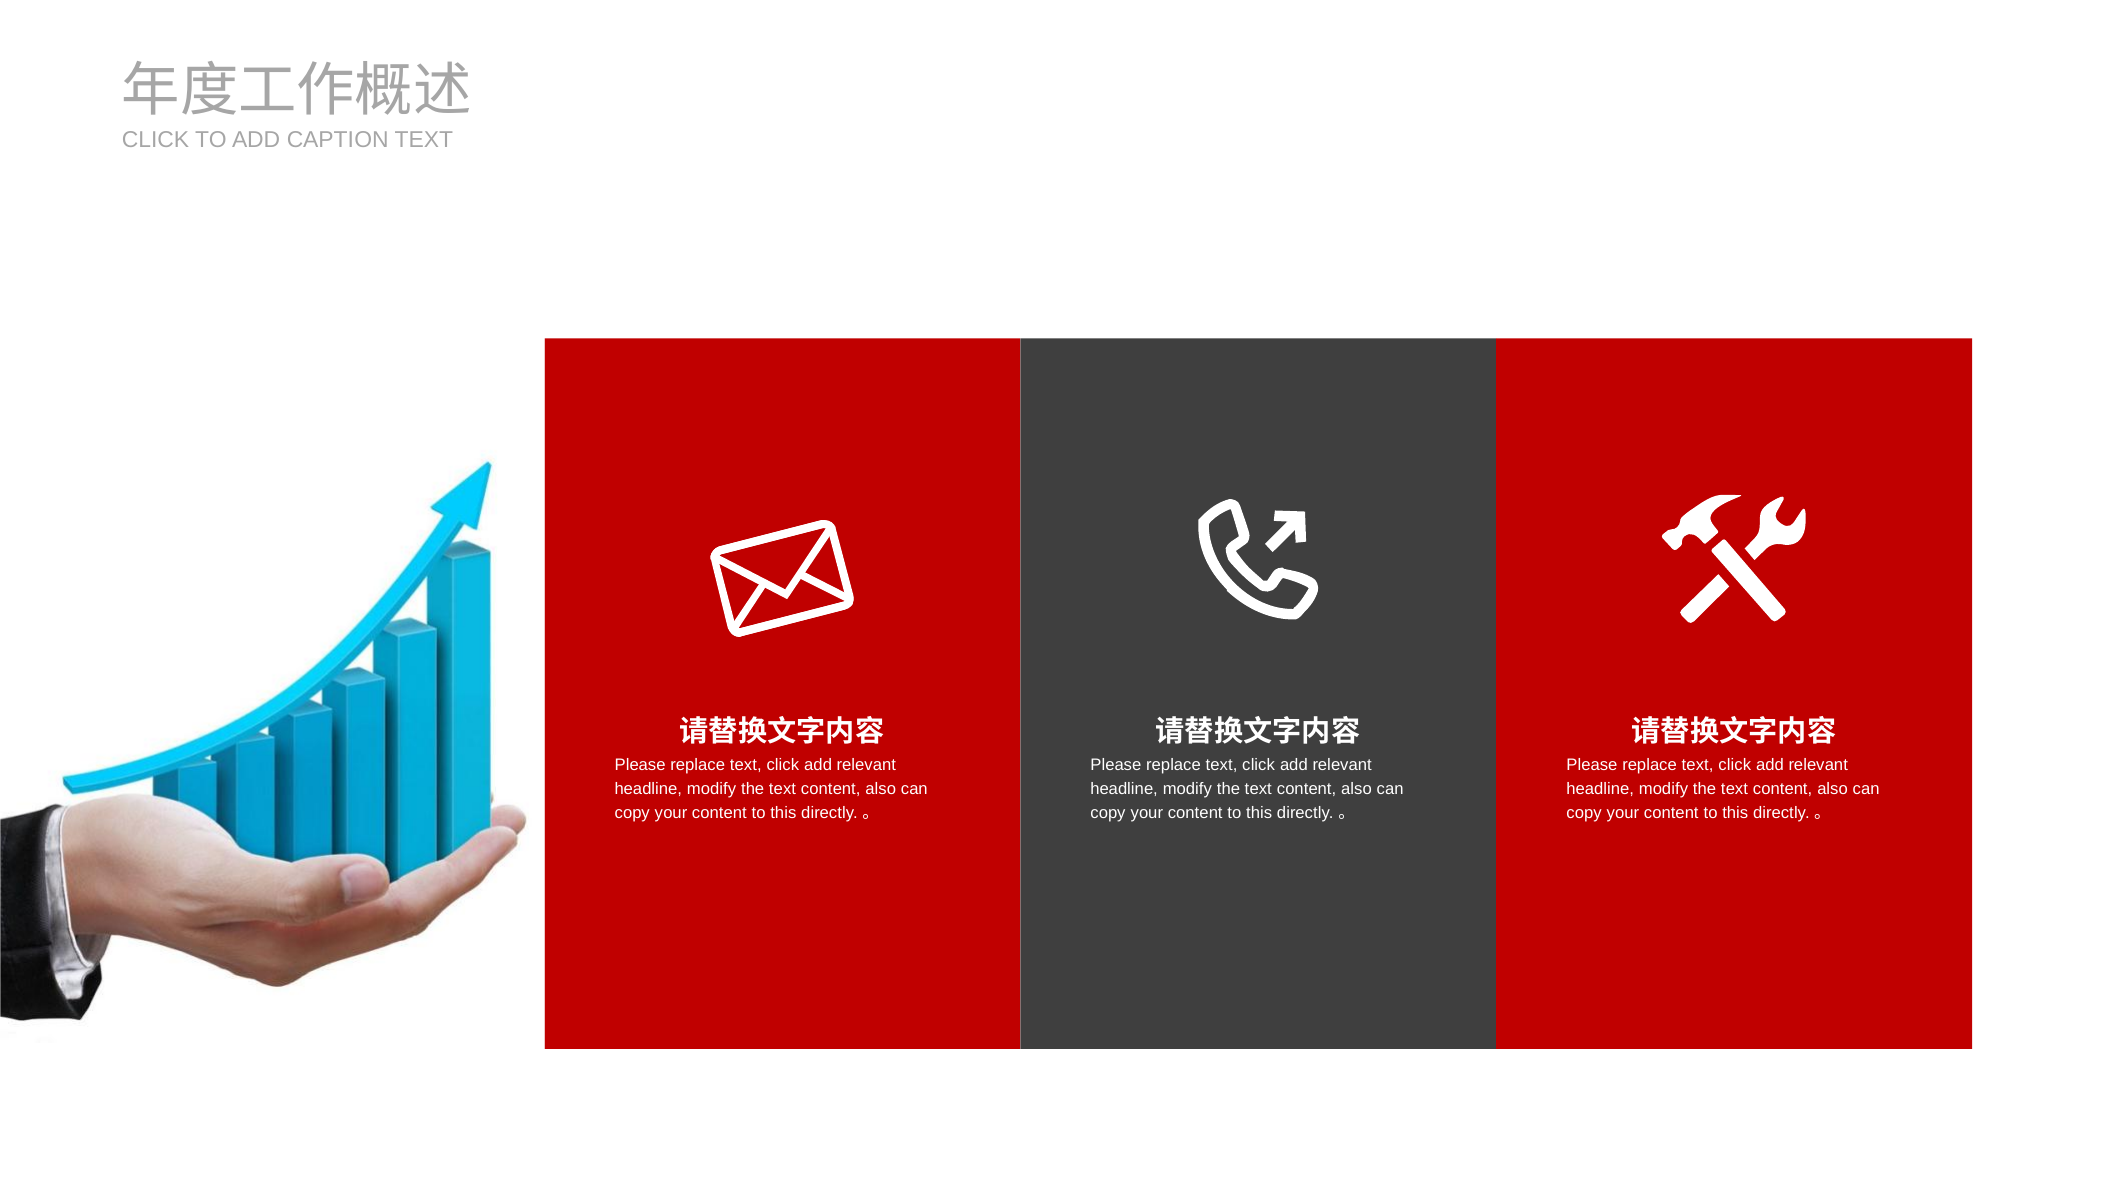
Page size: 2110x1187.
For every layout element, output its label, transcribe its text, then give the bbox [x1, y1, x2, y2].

text_box Please replace text, click add relevant headline, modify the text content, also can copy your content to this directly.。 [1551, 742, 1917, 830]
text_box CLICK TO ADD CAPTION TEXT [121, 124, 501, 153]
text_box 请替换文字内容 [1616, 697, 1852, 755]
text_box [1197, 498, 1320, 620]
text_box 请替换文字内容 [665, 697, 900, 755]
text_box [1680, 574, 1730, 623]
text_box [1495, 337, 1973, 1050]
text_box [1744, 496, 1806, 561]
text_box [1661, 494, 1742, 551]
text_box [710, 519, 855, 637]
text_box [546, 337, 1021, 1050]
text_box [0, 337, 546, 1051]
text_box 请替换文字内容 [1140, 697, 1376, 755]
text_box Please replace text, click add relevant headline, modify the text content, also can copy your content to this directly.。 [599, 742, 965, 830]
text_box [1021, 337, 1495, 1050]
text_box Please replace text, click add relevant headline, modify the text content, also can copy your content to this directly.。 [1075, 742, 1441, 830]
text_box 年度工作概述 [121, 52, 501, 123]
text_box [1711, 539, 1786, 622]
